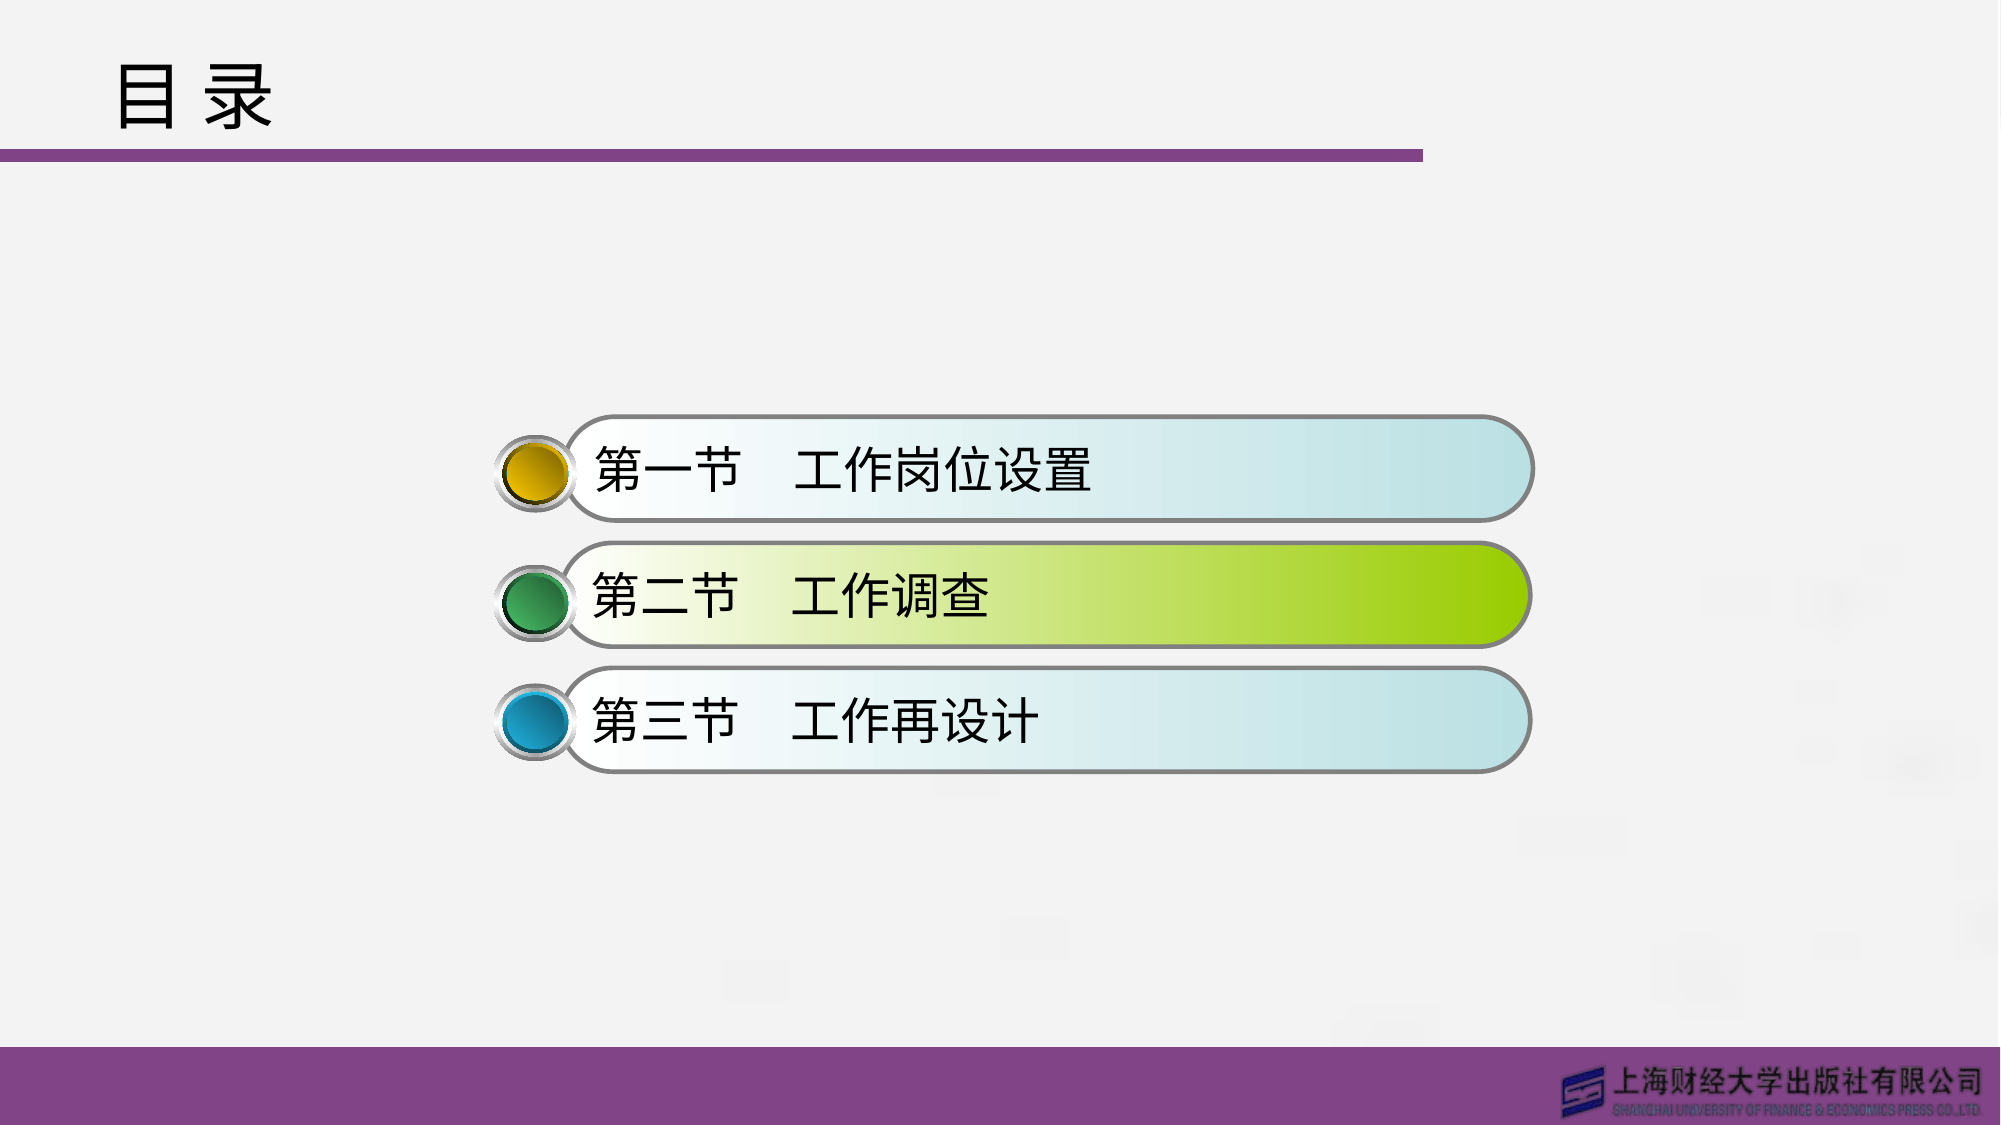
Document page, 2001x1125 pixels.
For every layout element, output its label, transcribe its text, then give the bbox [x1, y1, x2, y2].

text_box [520, 104, 1355, 254]
title 目 录 [94, 42, 1451, 146]
picture [0, 0, 2001, 1125]
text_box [493, 416, 1533, 521]
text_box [493, 667, 1531, 772]
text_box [493, 542, 1531, 647]
